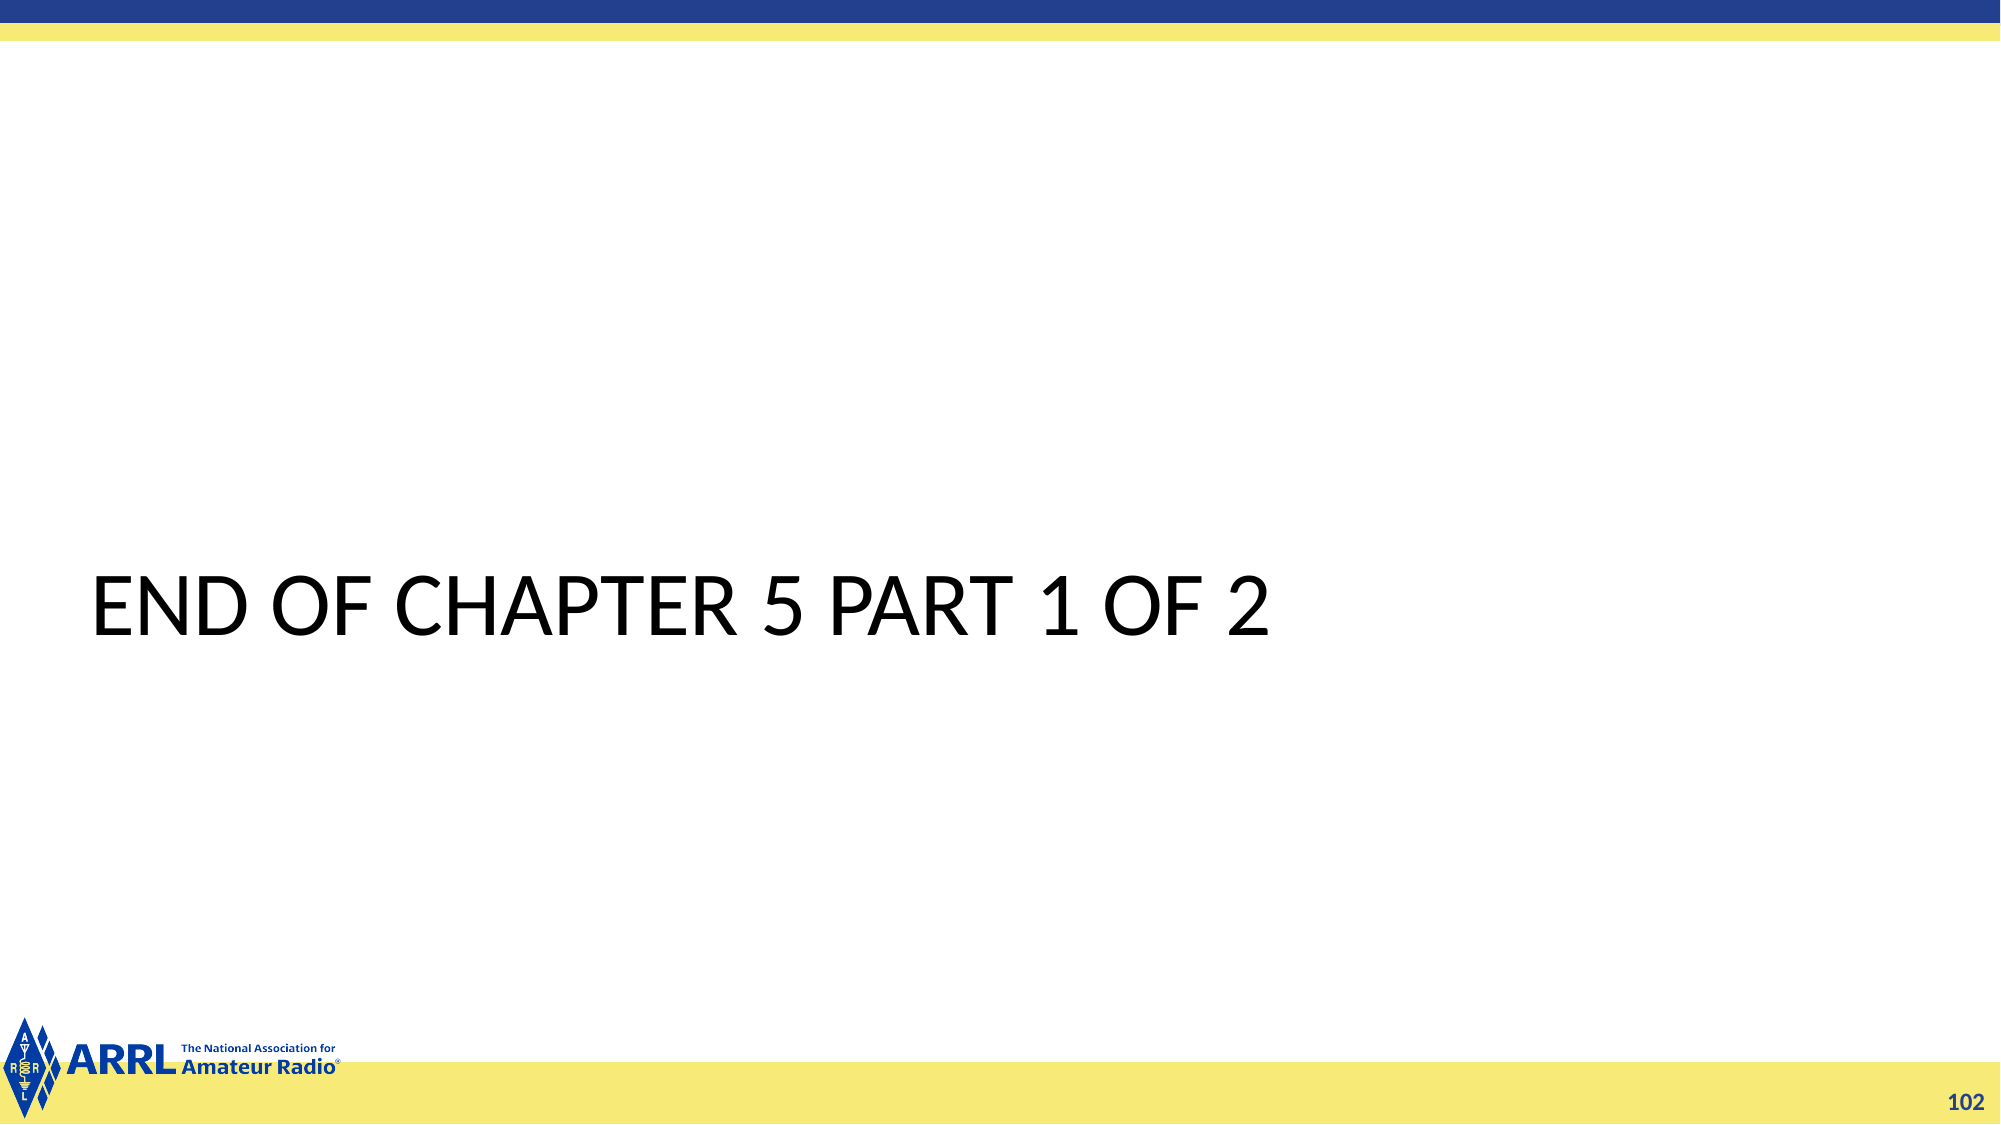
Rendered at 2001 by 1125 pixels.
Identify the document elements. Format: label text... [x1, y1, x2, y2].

picture [1, 1015, 342, 1121]
title END OF CHAPTER 5 PART 1 OF 2 [75, 512, 1875, 700]
